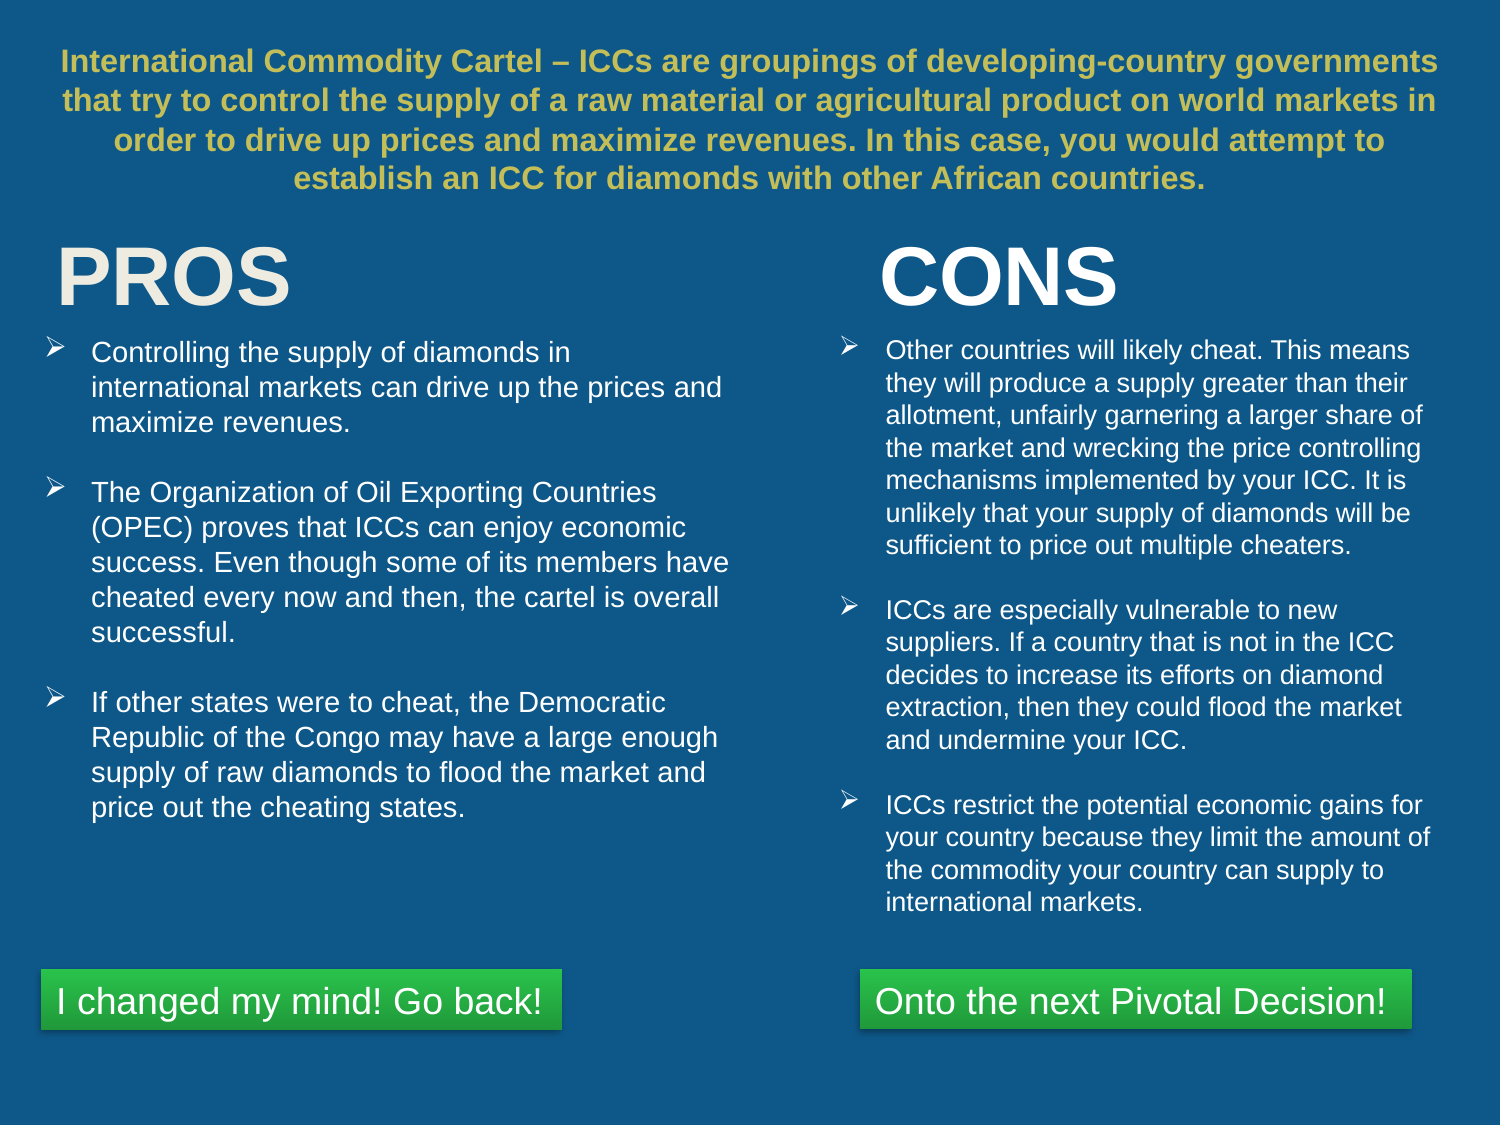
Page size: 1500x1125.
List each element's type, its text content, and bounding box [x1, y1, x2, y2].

text_box Controlling the supply of diamonds in international markets can drive up the prices and maximize revenues. The Organization of Oil Exporting Countries (OPEC) proves that ICCs can enjoy economic success. Even though some of its members have cheated every now and then, the cartel is overall successful. If other states were to cheat, the Democratic Republic of the Congo may have a large enough supply of raw diamonds to flood the market and price out the cheating states. [29, 326, 748, 831]
text_box Other countries will likely cheat. This means they will produce a supply greater than their allotment, unfairly garnering a larger share of the market and wrecking the price controlling mechanisms implemented by your ICC. It is unlikely that your supply of diamonds will be sufficient to price out multiple cheaters. ICCs are especially vulnerable to new suppliers. If a country that is not in the ICC decides to increase its efforts on diamond extraction, then they could flood the market and undermine your ICC. ICCs restrict the potential economic gains for your country because they limit the amount of the commodity your country can supply to international markets. [748, 325, 1459, 957]
title International Commodity Cartel – ICCs are groupings of developing-country governments that try to control the supply of a raw material or agricultural product on world markets in order to drive up prices and maximize revenues. In this case, you would attempt to establish an ICC for diamonds with other African countries. [41, 30, 1459, 206]
